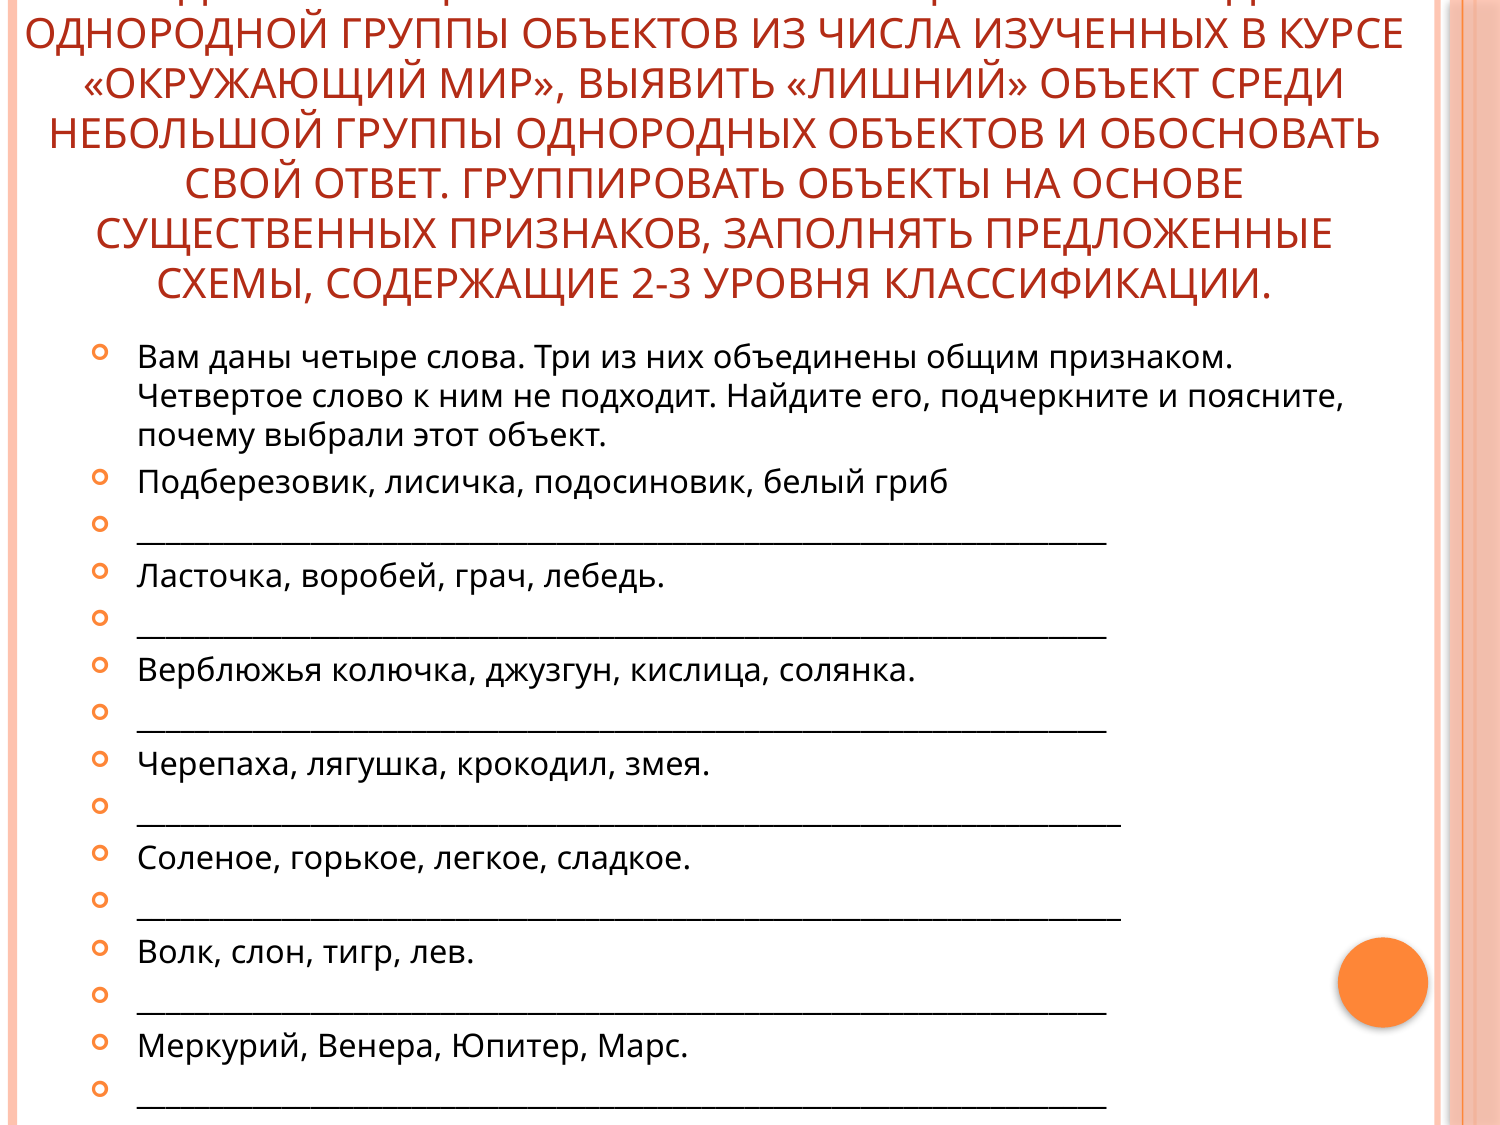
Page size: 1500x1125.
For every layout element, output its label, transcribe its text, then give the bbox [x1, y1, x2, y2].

list Вам даны четыре слова. Три из них объединены общим признаком. Четвертое слово к ним не подходит. Найдите его, подчеркните и поясните, почему выбрали этот объект. Подберезовик, лисичка, подосиновик, белый гриб ___________________________________________________________________ Ласточка, воробей, грач, лебедь. ___________________________________________________________________ Верблюжья колючка, джузгун, кислица, солянка. ___________________________________________________________________ Черепаха, лягушка, крокодил, змея. ____________________________________________________________________ Соленое, горькое, легкое, сладкое. ____________________________________________________________________ Волк, слон, тигр, лев. ___________________________________________________________________ Меркурий, Венера, Юпитер, Марс. ___________________________________________________________________ [74, 327, 1407, 1125]
title Выделять общий признак или общее название для однородной группы объектов из числа изученных в курсе «Окружающий мир», выявить «лишний» объект среди небольшой группы однородных объектов и обосновать свой ответ. Группировать объекты на основе существенных признаков, заполнять предложенные схемы, содержащие 2-3 уровня классификации. [0, 0, 1430, 315]
